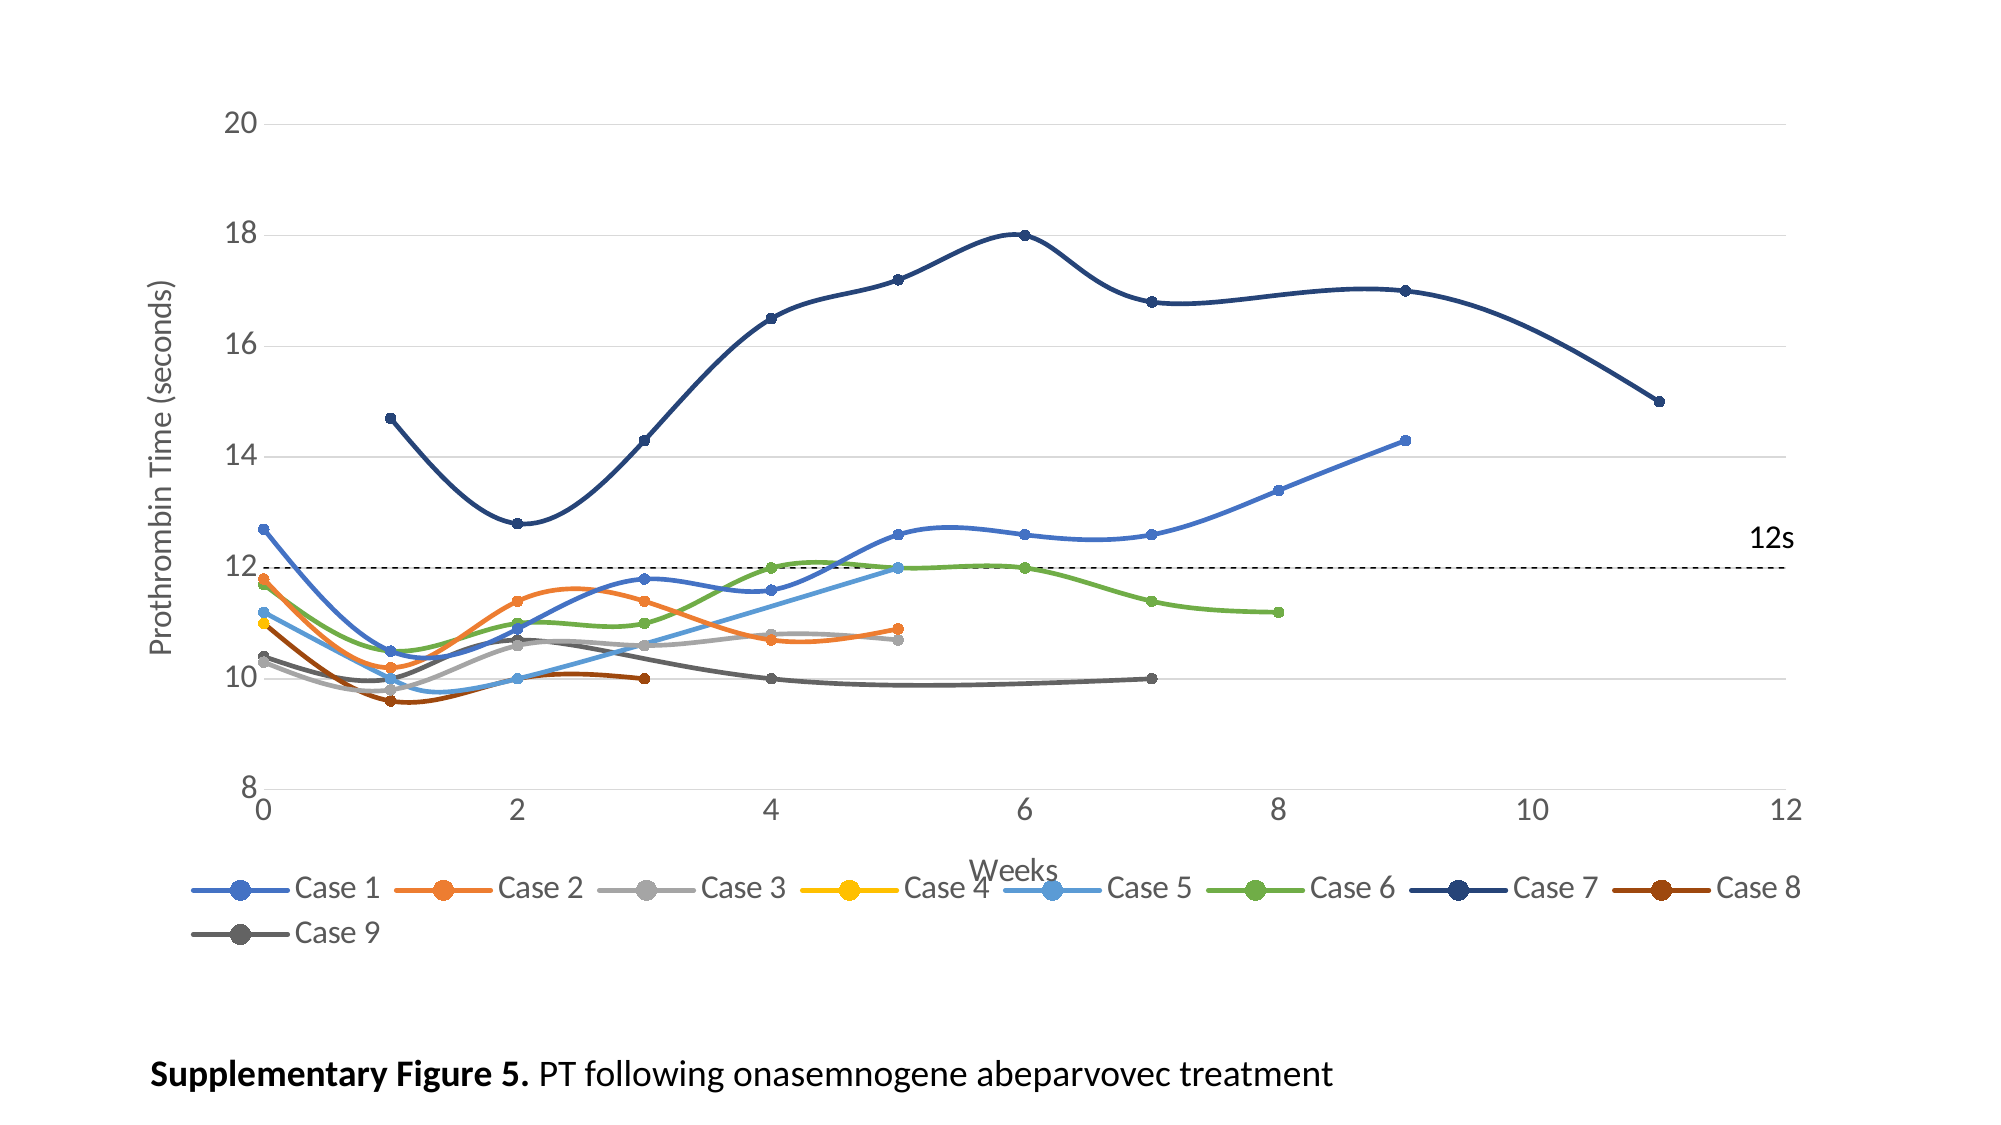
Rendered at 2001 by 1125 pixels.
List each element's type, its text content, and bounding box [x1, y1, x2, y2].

text_box Supplementary Figure 5. PT following onasemnogene abeparvovec treatment [135, 1038, 1600, 1102]
chart [109, 90, 1839, 981]
